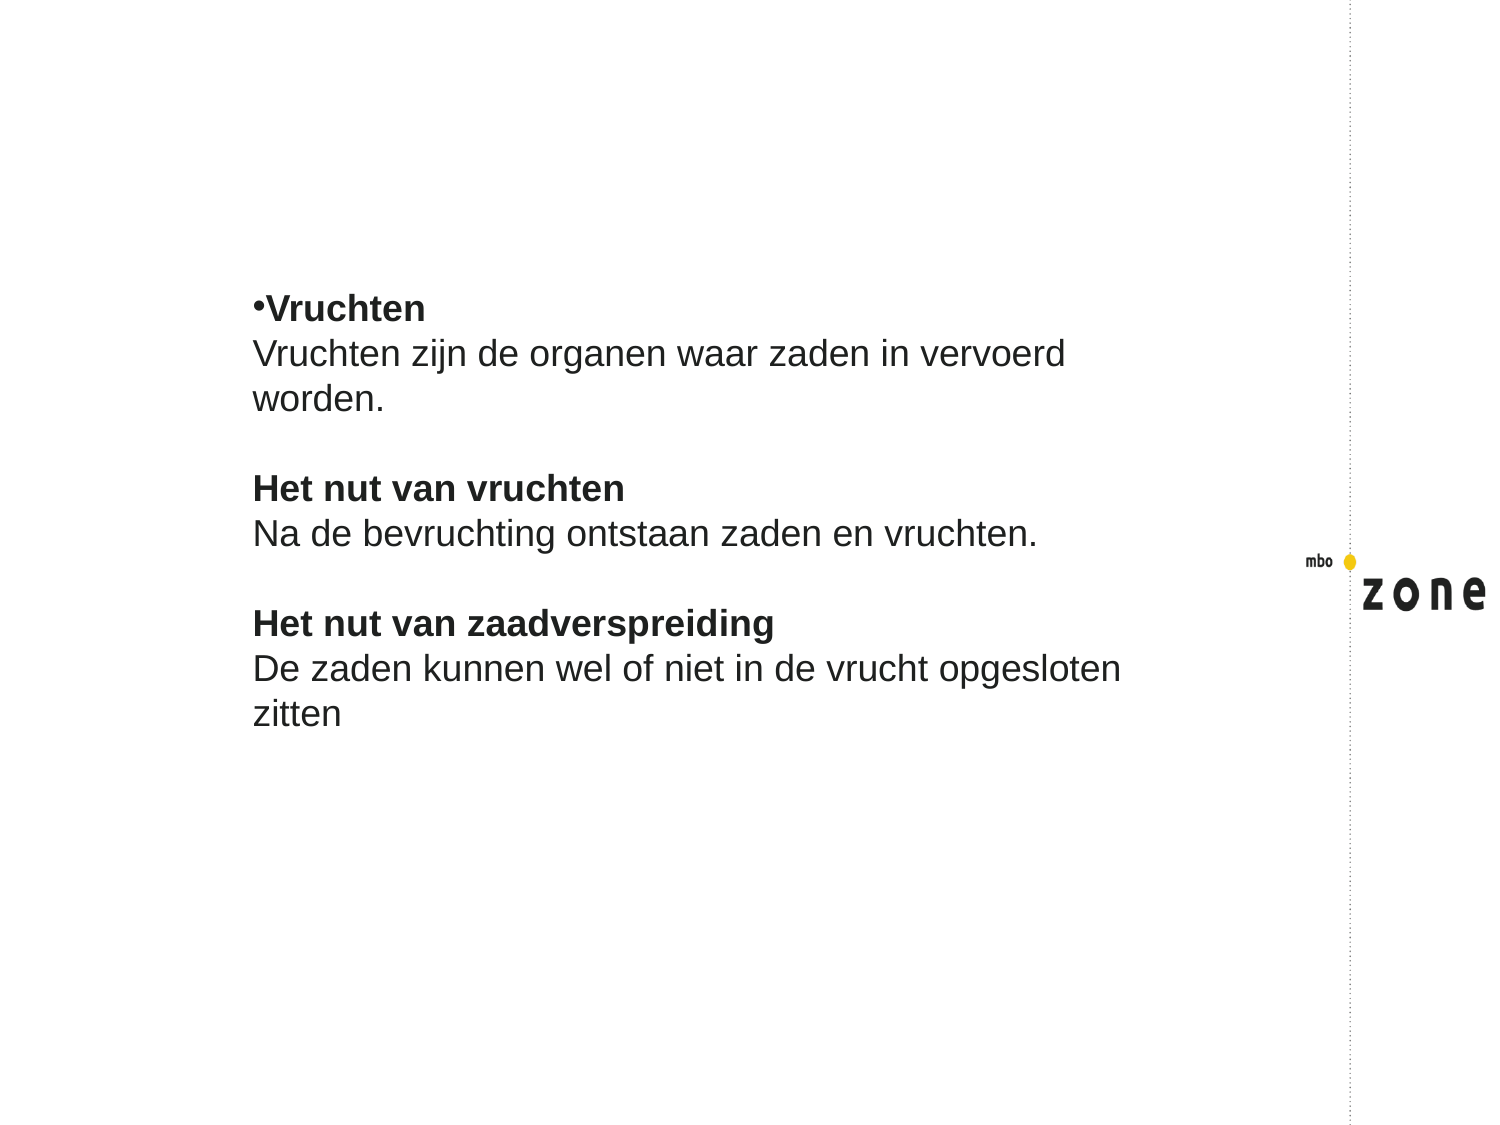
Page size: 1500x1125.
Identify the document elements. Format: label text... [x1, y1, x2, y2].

list Vruchten Vruchten zijn de organen waar zaden in vervoerd worden. Het nut van vruchten Na de bevruchting ontstaan zaden en vruchten. Het nut van zaadverspreiding De zaden kunnen wel of niet in de vrucht opgesloten zitten [252, 283, 1205, 998]
picture [1197, 0, 1500, 1125]
